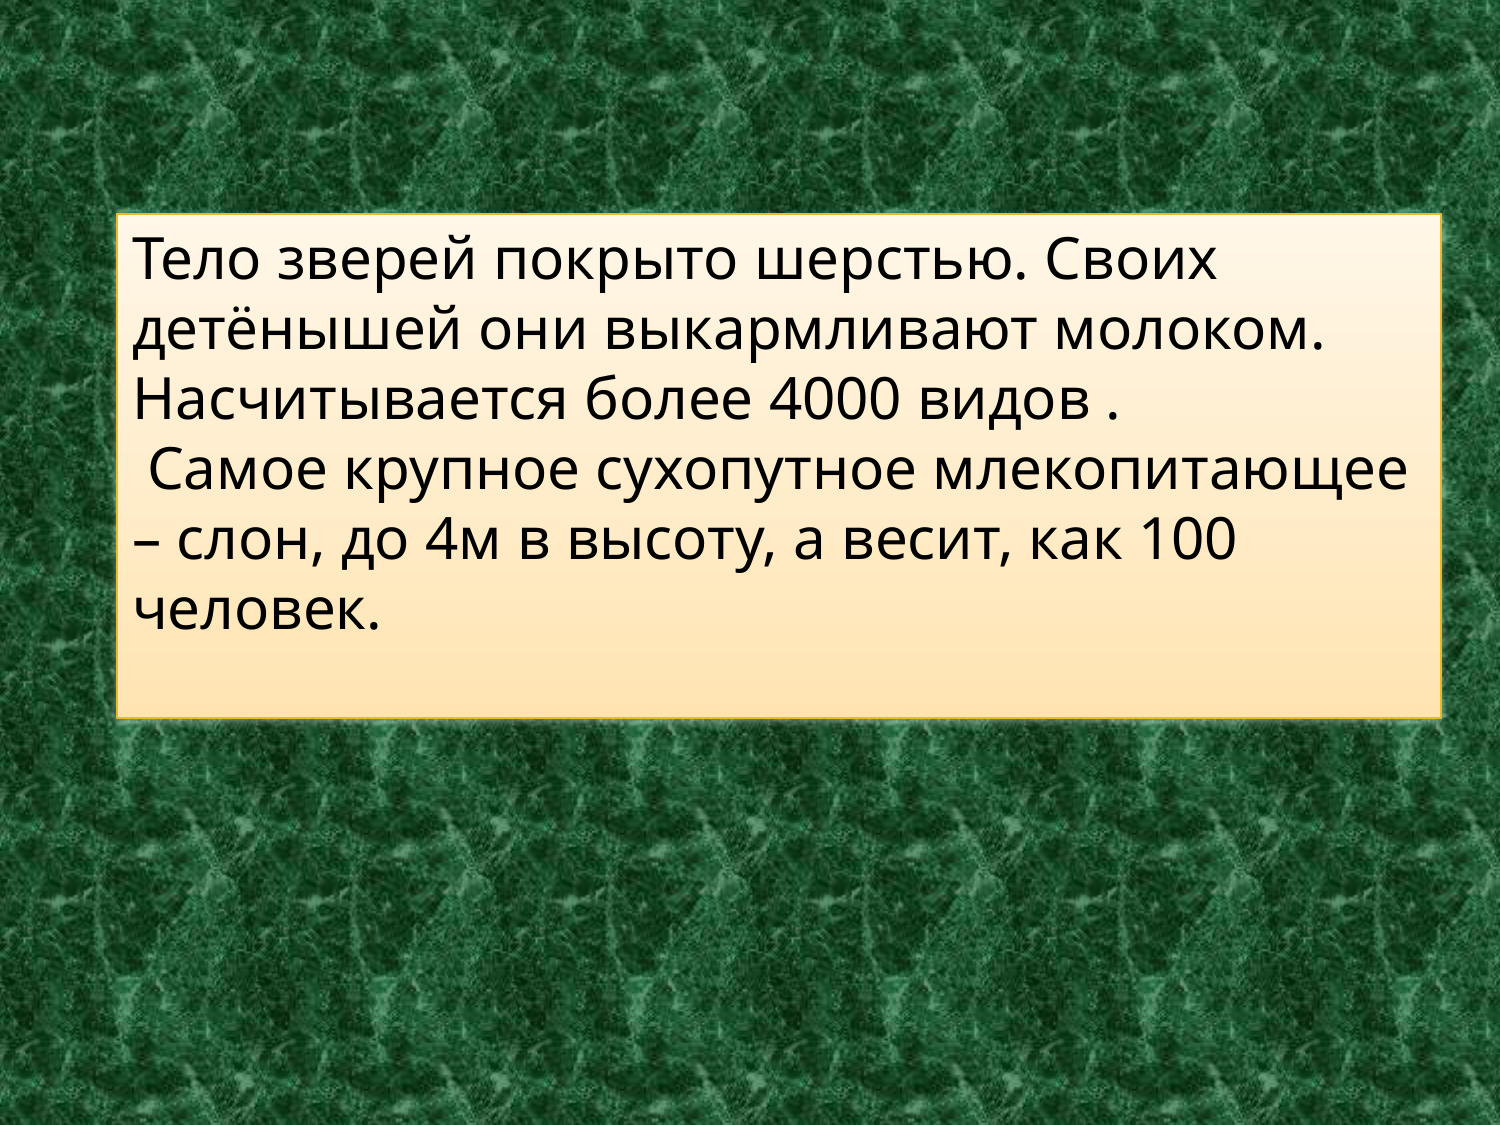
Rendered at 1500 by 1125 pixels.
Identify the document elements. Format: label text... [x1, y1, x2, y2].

text_box Тело зверей покрыто шерстью. Своих детёнышей они выкармливают молоком. Насчитывается более 4000 видов . Самое крупное сухопутное млекопитающее – слон, до 4м в высоту, а весит, как 100 человек. [116, 213, 1442, 719]
picture [0, 0, 1500, 1125]
